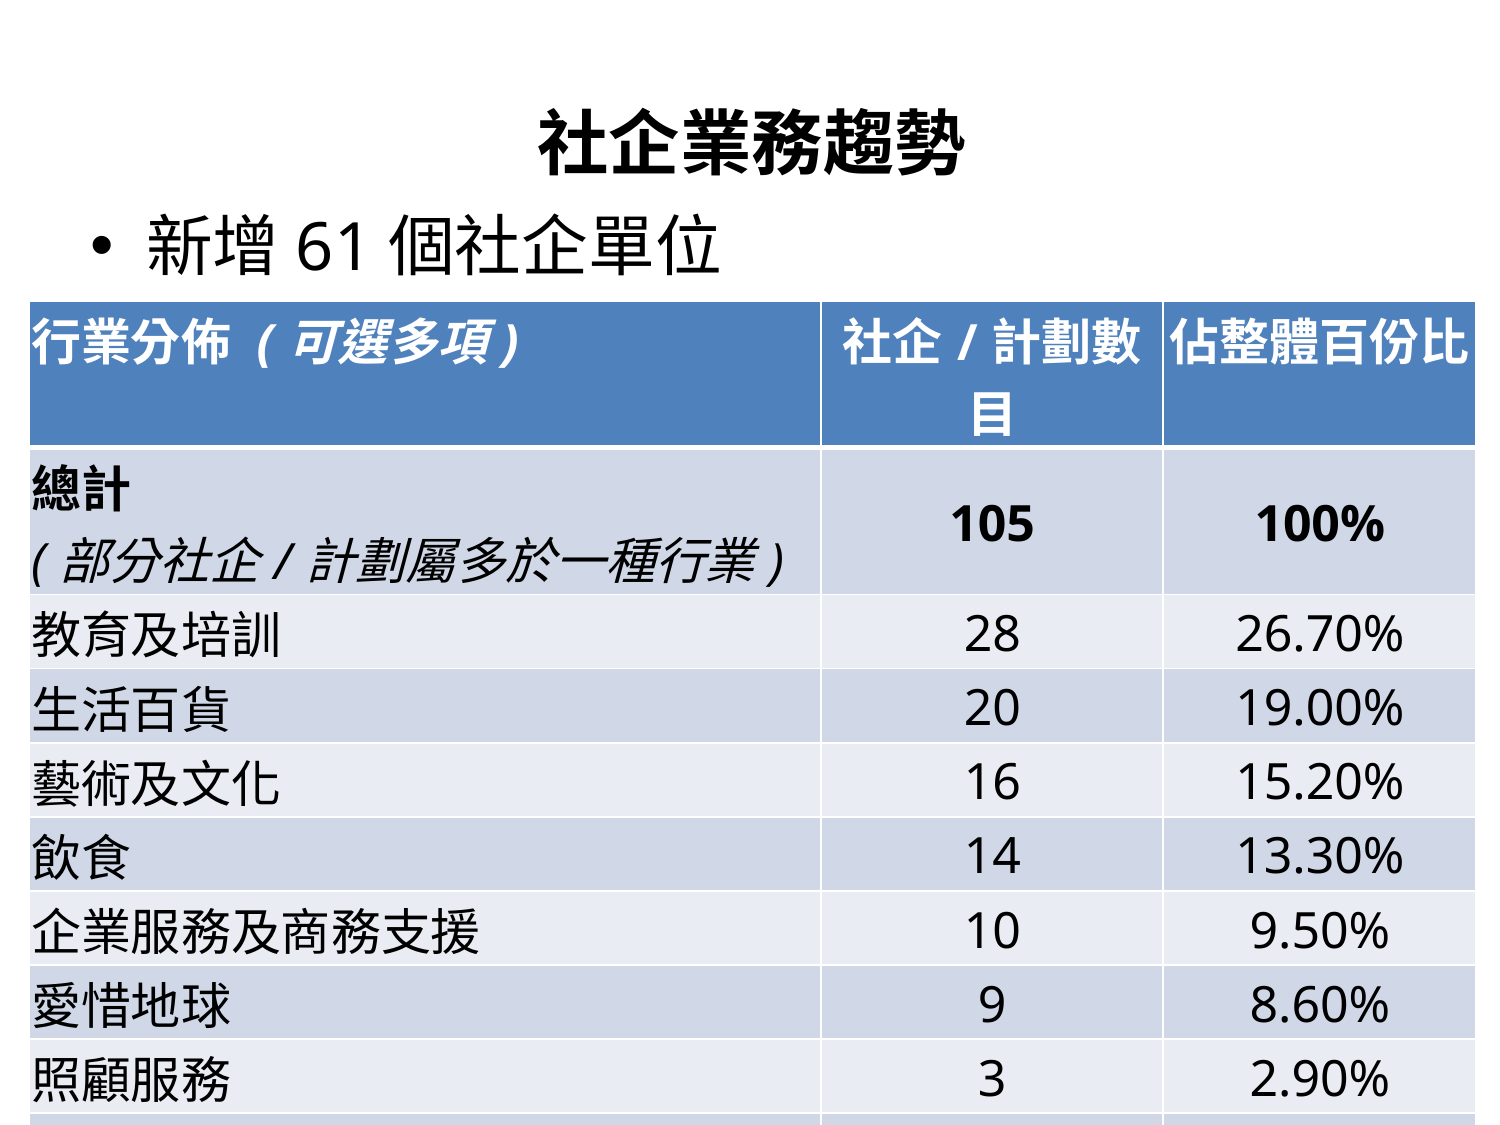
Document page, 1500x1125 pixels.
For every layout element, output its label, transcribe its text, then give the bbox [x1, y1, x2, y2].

table_cell 14 [822, 818, 1162, 890]
table_cell 2.90% [1164, 1114, 1475, 1125]
table_cell 愛惜地球 [30, 966, 820, 1038]
table_header 佔整體百份比 [1164, 302, 1475, 445]
table_cell 15.20% [1164, 744, 1475, 816]
table_cell 13.30% [1164, 818, 1475, 890]
table_header 行業分佈 (可選多項) [30, 302, 820, 445]
table_cell 2.90% [1164, 1040, 1475, 1112]
table_cell 20 [822, 669, 1162, 742]
table_cell 10 [822, 892, 1162, 964]
table_cell 3 [822, 1114, 1162, 1125]
table_cell 總計 (部分社企/計劃屬多於一種行業) [30, 450, 820, 594]
table_cell 教育及培訓 [30, 595, 820, 668]
table_cell 100% [1164, 450, 1475, 594]
table_cell 9.50% [1164, 892, 1475, 964]
table_cell 9 [822, 966, 1162, 1038]
table_cell 3 [822, 1040, 1162, 1112]
table_cell 8.60% [1164, 966, 1475, 1038]
table_header 社企/計劃數目 [822, 302, 1162, 445]
table_cell 28 [822, 595, 1162, 668]
list 新增61個社企單位 [75, 196, 1425, 300]
table_cell 飲食 [30, 818, 820, 890]
table_cell 105 [822, 450, 1162, 594]
table_cell 26.70% [1164, 595, 1475, 668]
title 社企業務趨勢 [76, 90, 1427, 278]
table_cell 生活百貨 [30, 669, 820, 742]
table_cell 19.00% [1164, 669, 1475, 742]
table_cell 16 [822, 744, 1162, 816]
table_cell 照顧服務 [30, 1040, 820, 1112]
table_cell 企業服務及商務支援 [30, 892, 820, 964]
table_cell 健康護理及醫療 [30, 1114, 820, 1125]
table_cell 藝術及文化 [30, 744, 820, 816]
